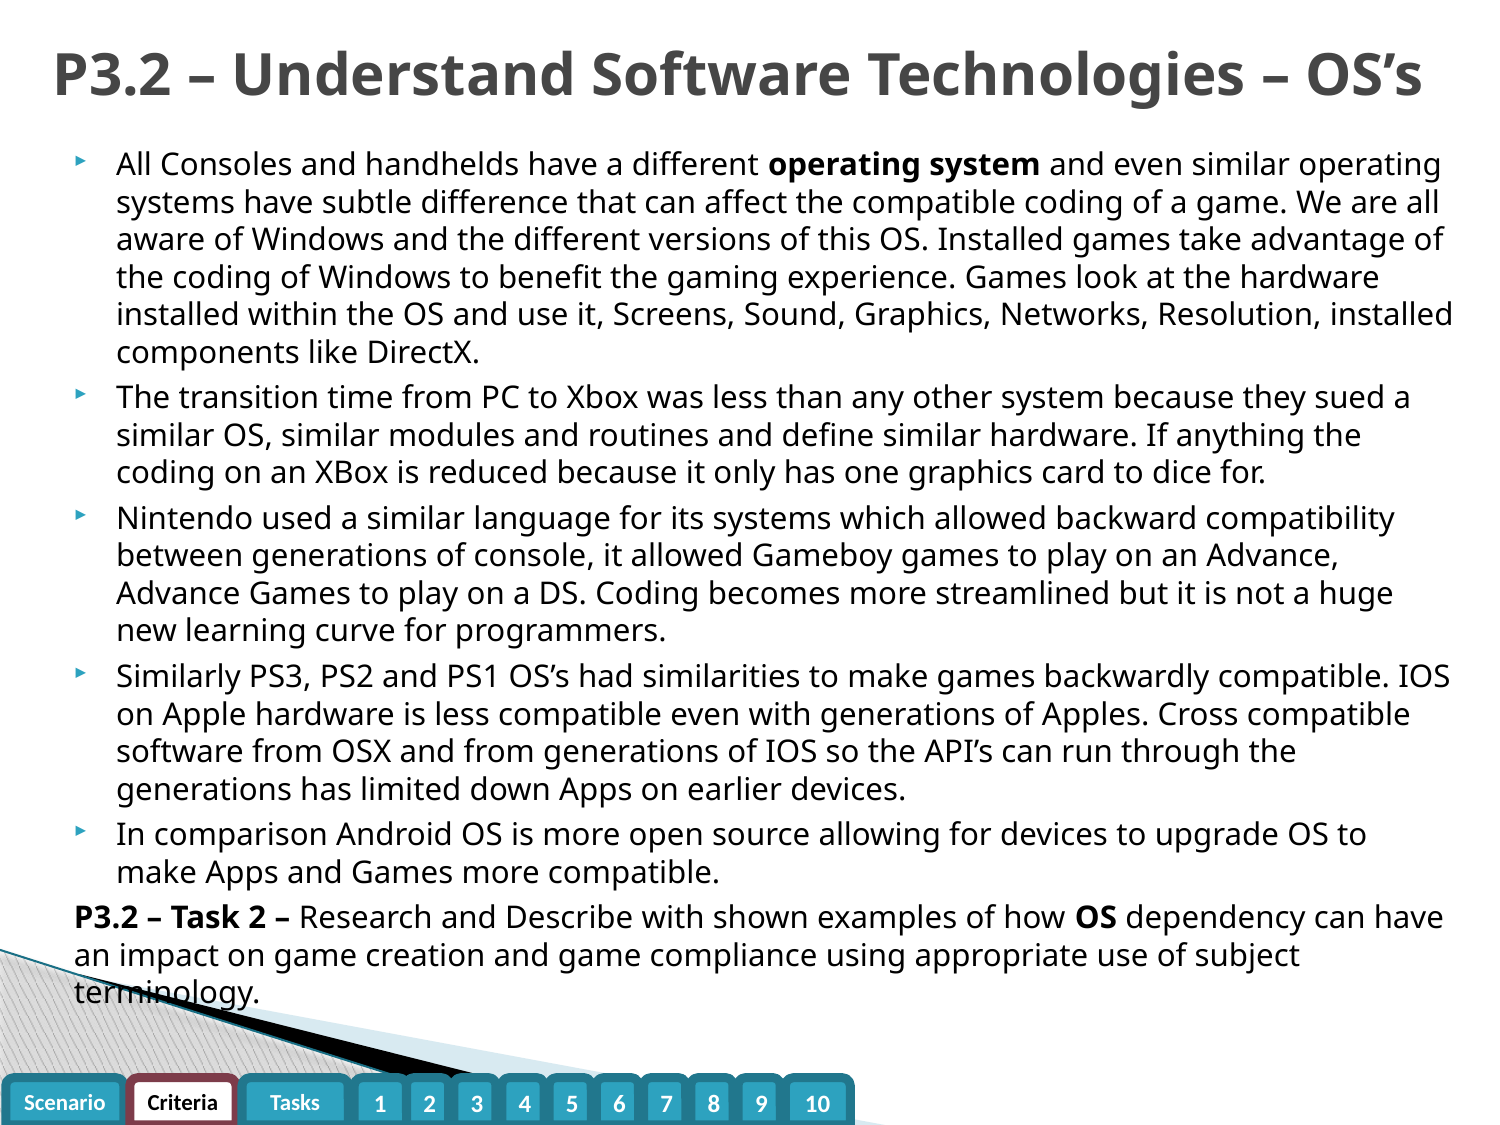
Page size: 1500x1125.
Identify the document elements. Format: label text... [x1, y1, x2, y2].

title P3.2 – Understand Software Technologies – OS’s [37, 19, 1471, 126]
list All Consoles and handhelds have a different operating system and even similar operating systems have subtle difference that can affect the compatible coding of a game. We are all aware of Windows and the different versions of this OS. Installed games take advantage of the coding of Windows to benefit the gaming experience. Games look at the hardware installed within the OS and use it, Screens, Sound, Graphics, Networks, Resolution, installed components like DirectX. The transition time from PC to Xbox was less than any other system because they sued a similar OS, similar modules and routines and define similar hardware. If anything the coding on an XBox is reduced because it only has one graphics card to dice for. Nintendo used a similar language for its systems which allowed backward compatibility between generations of console, it allowed Gameboy games to play on an Advance, Advance Games to play on a DS. Coding becomes more streamlined but it is not a huge new learning curve for programmers. Similarly PS3, PS2 and PS1 OS’s had similarities to make games backwardly compatible. IOS on Apple hardware is less compatible even with generations of Apples. Cross compatible software from OSX and from generations of IOS so the API’s can run through the generations has limited down Apps on earlier devices. In comparison Android OS is more open source allowing for devices to upgrade OS to make Apps and Games more compatible. P3.2 – Task 2 – Research and Describe with shown examples of how OS dependency can have an impact on game creation and game compliance using appropriate use of subject terminology. [41, 137, 1471, 1047]
